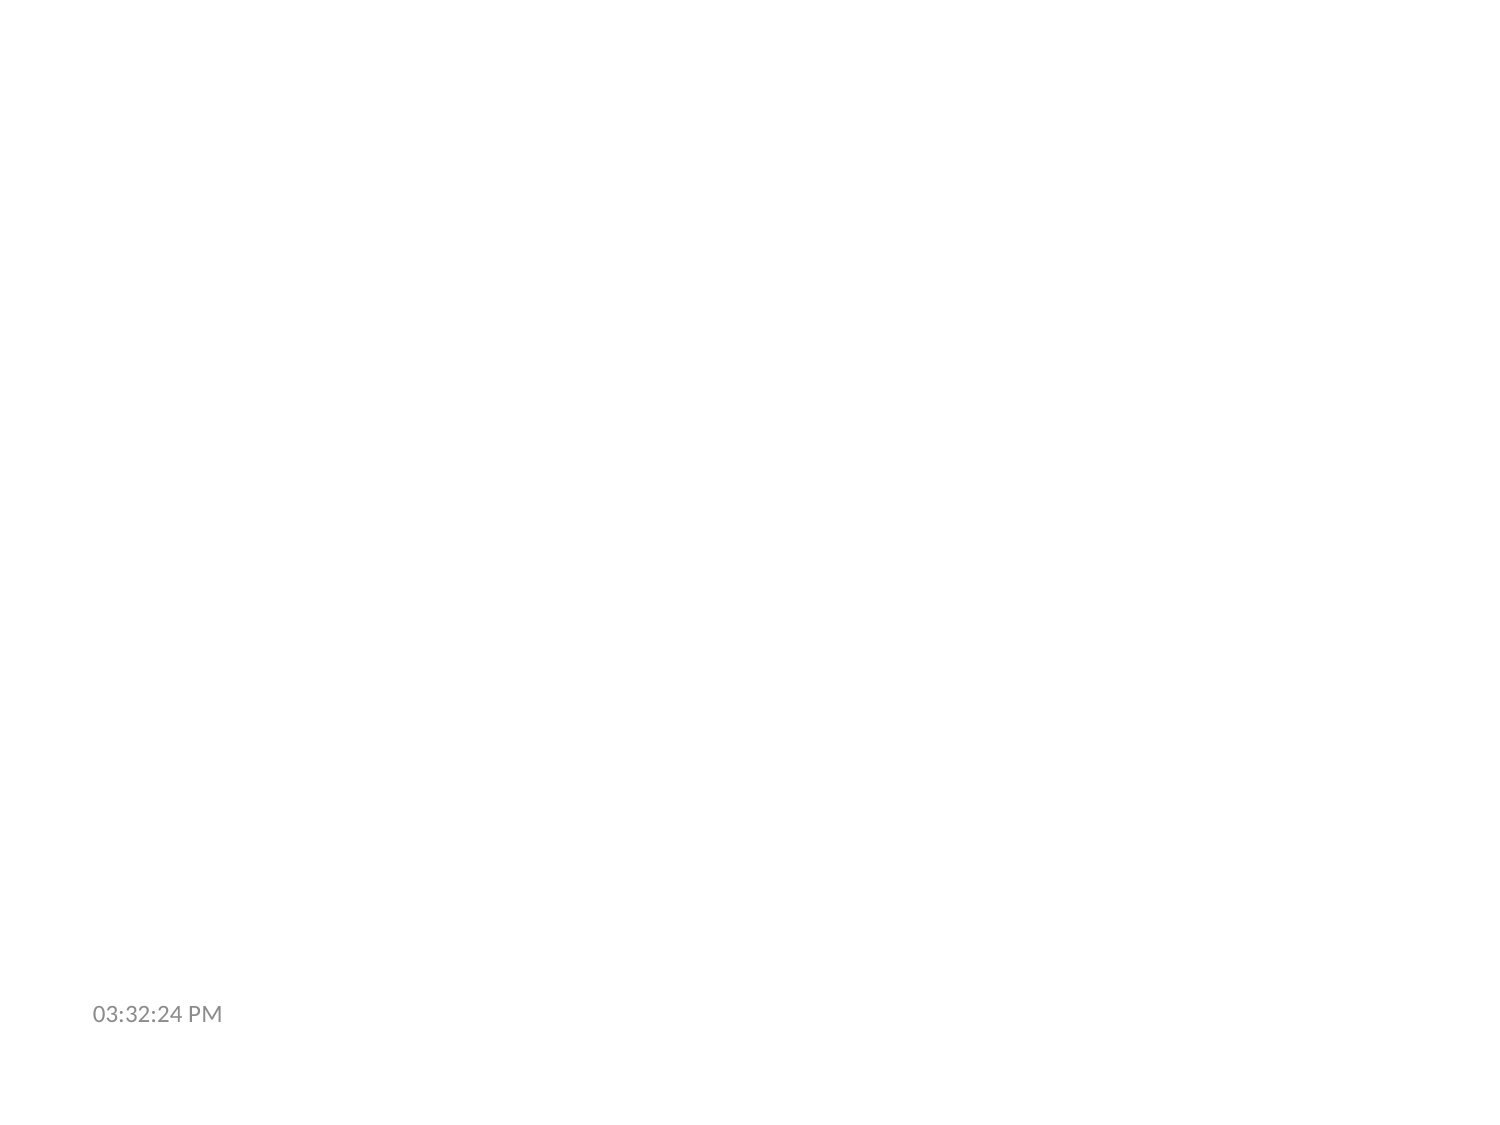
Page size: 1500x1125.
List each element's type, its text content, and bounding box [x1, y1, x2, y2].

text_box 3:35:09 PM [77, 982, 428, 1043]
